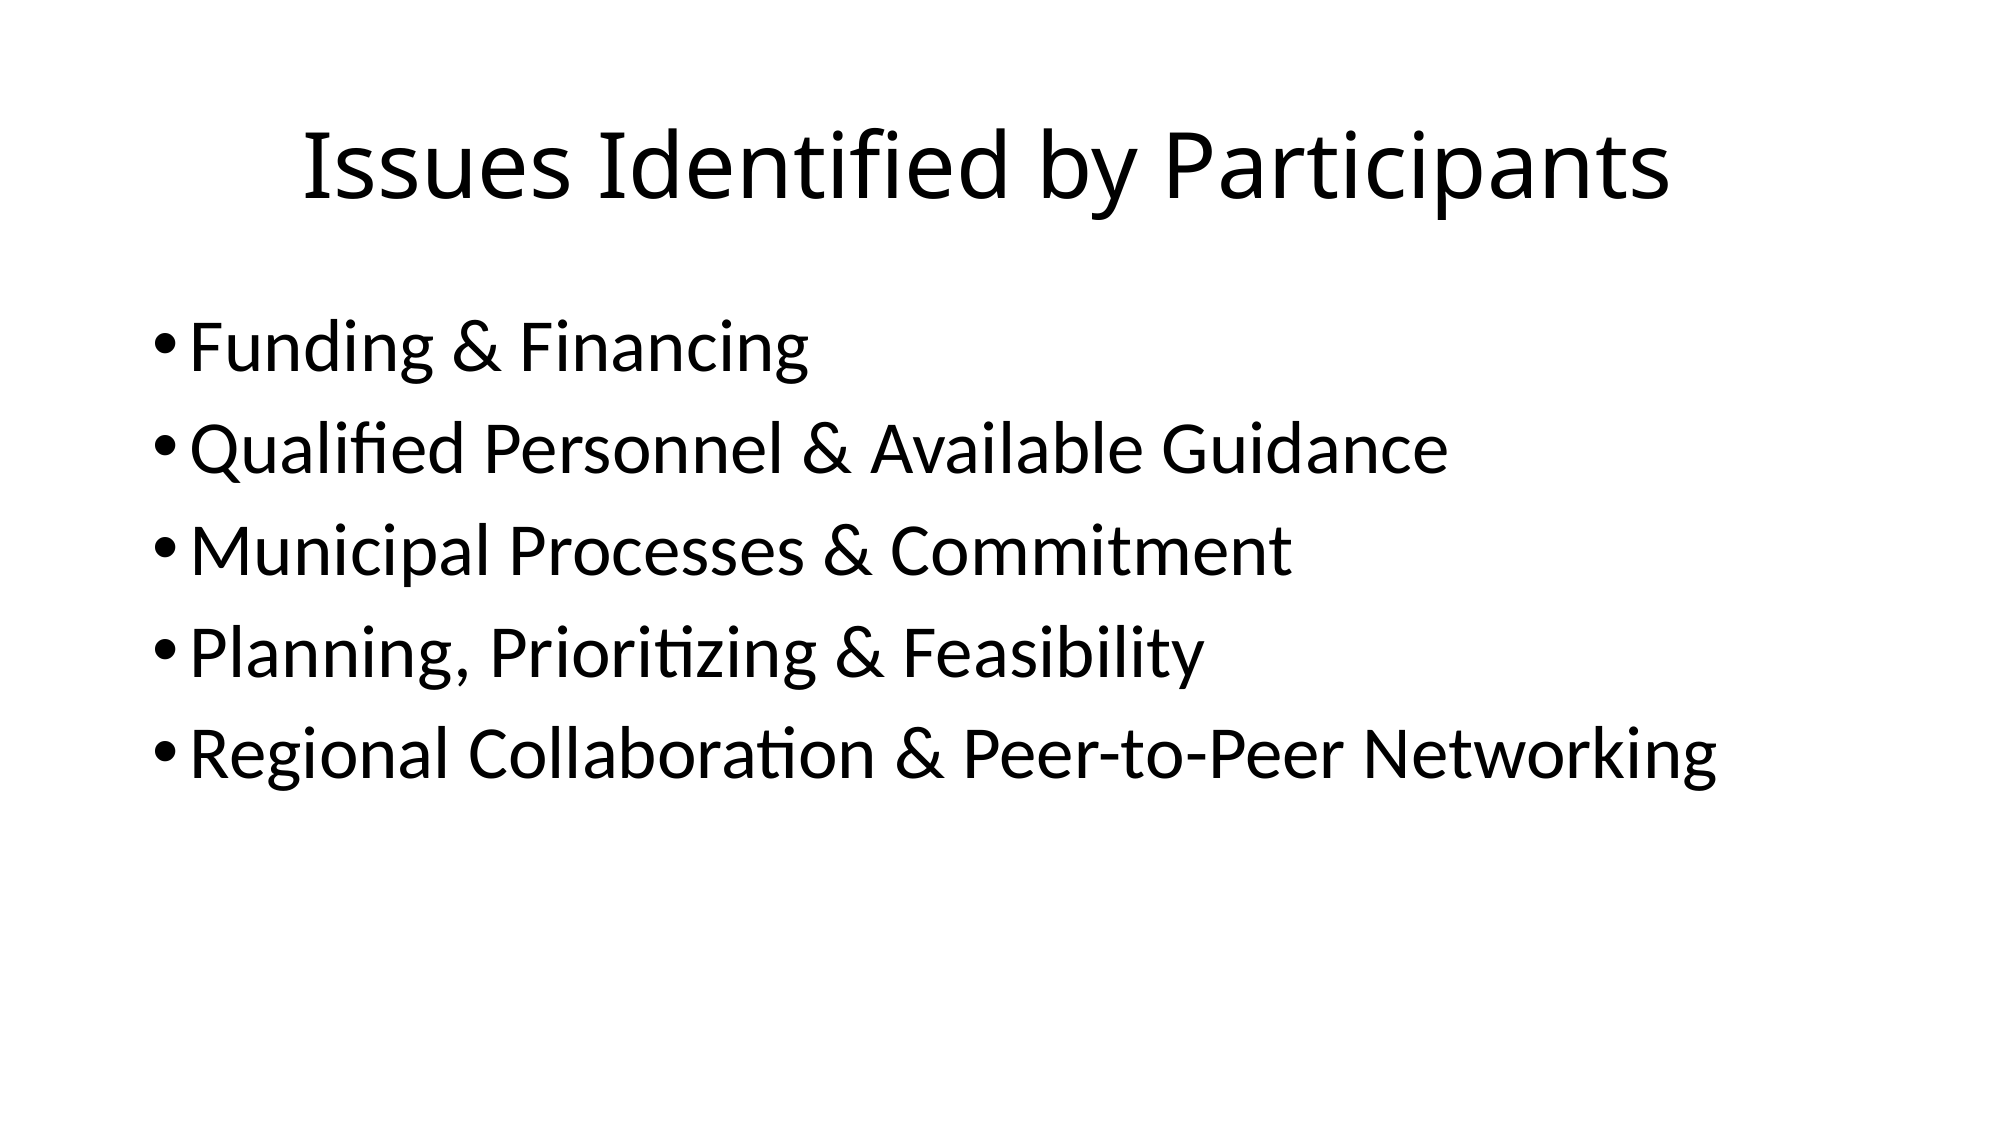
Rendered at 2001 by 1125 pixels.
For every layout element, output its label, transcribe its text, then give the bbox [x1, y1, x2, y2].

list Funding & Financing Qualified Personnel & Available Guidance Municipal Processes & Commitment Planning, Prioritizing & Feasibility Regional Collaboration & Peer-to-Peer Networking [137, 299, 1863, 1014]
title Issues Identified by Participants [137, 59, 1863, 278]
